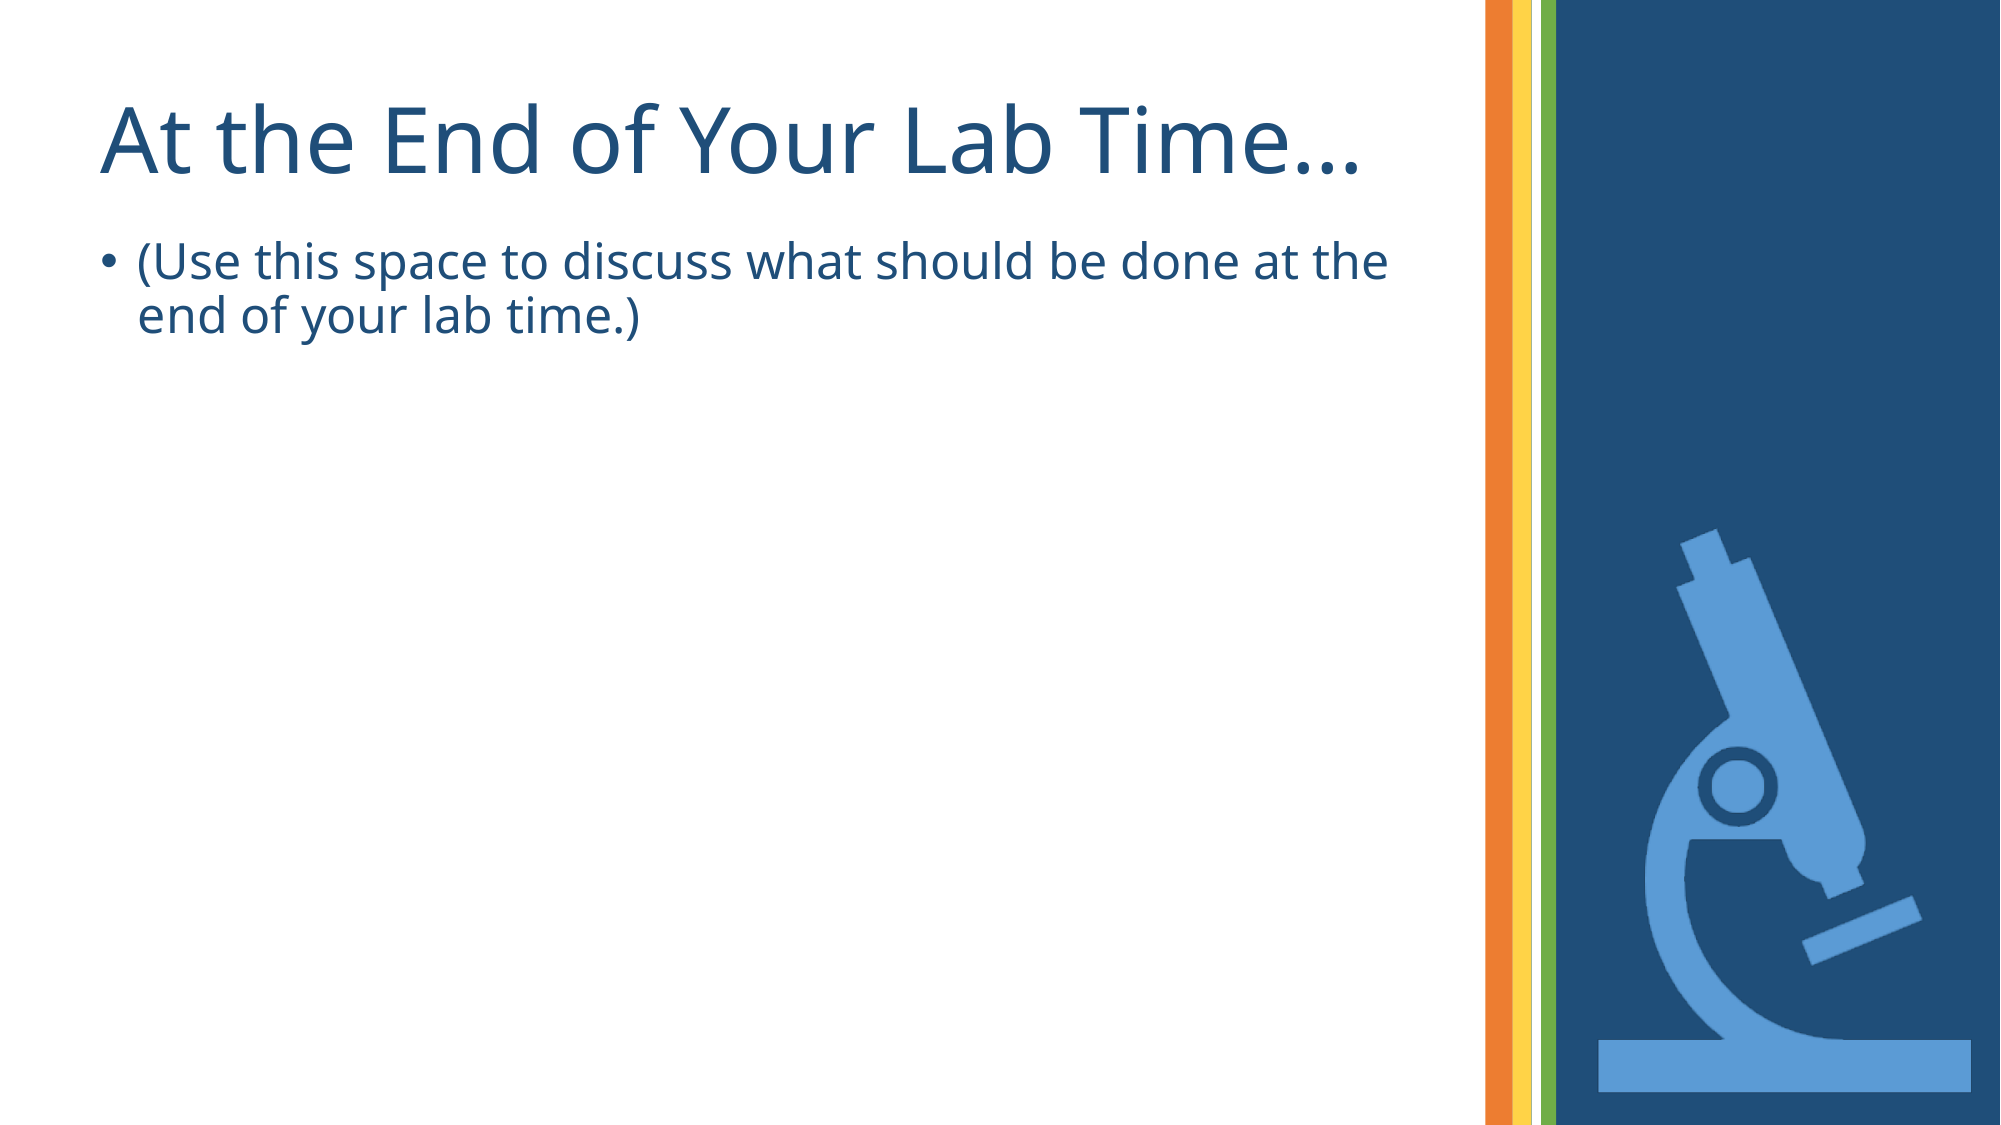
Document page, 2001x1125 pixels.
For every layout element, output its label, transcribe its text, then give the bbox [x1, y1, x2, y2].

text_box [1465, 0, 2000, 1125]
title At the End of Your Lab Time… [85, 59, 1460, 228]
list (Use this space to discuss what should be done at the end of your lab time.) [85, 228, 1460, 943]
